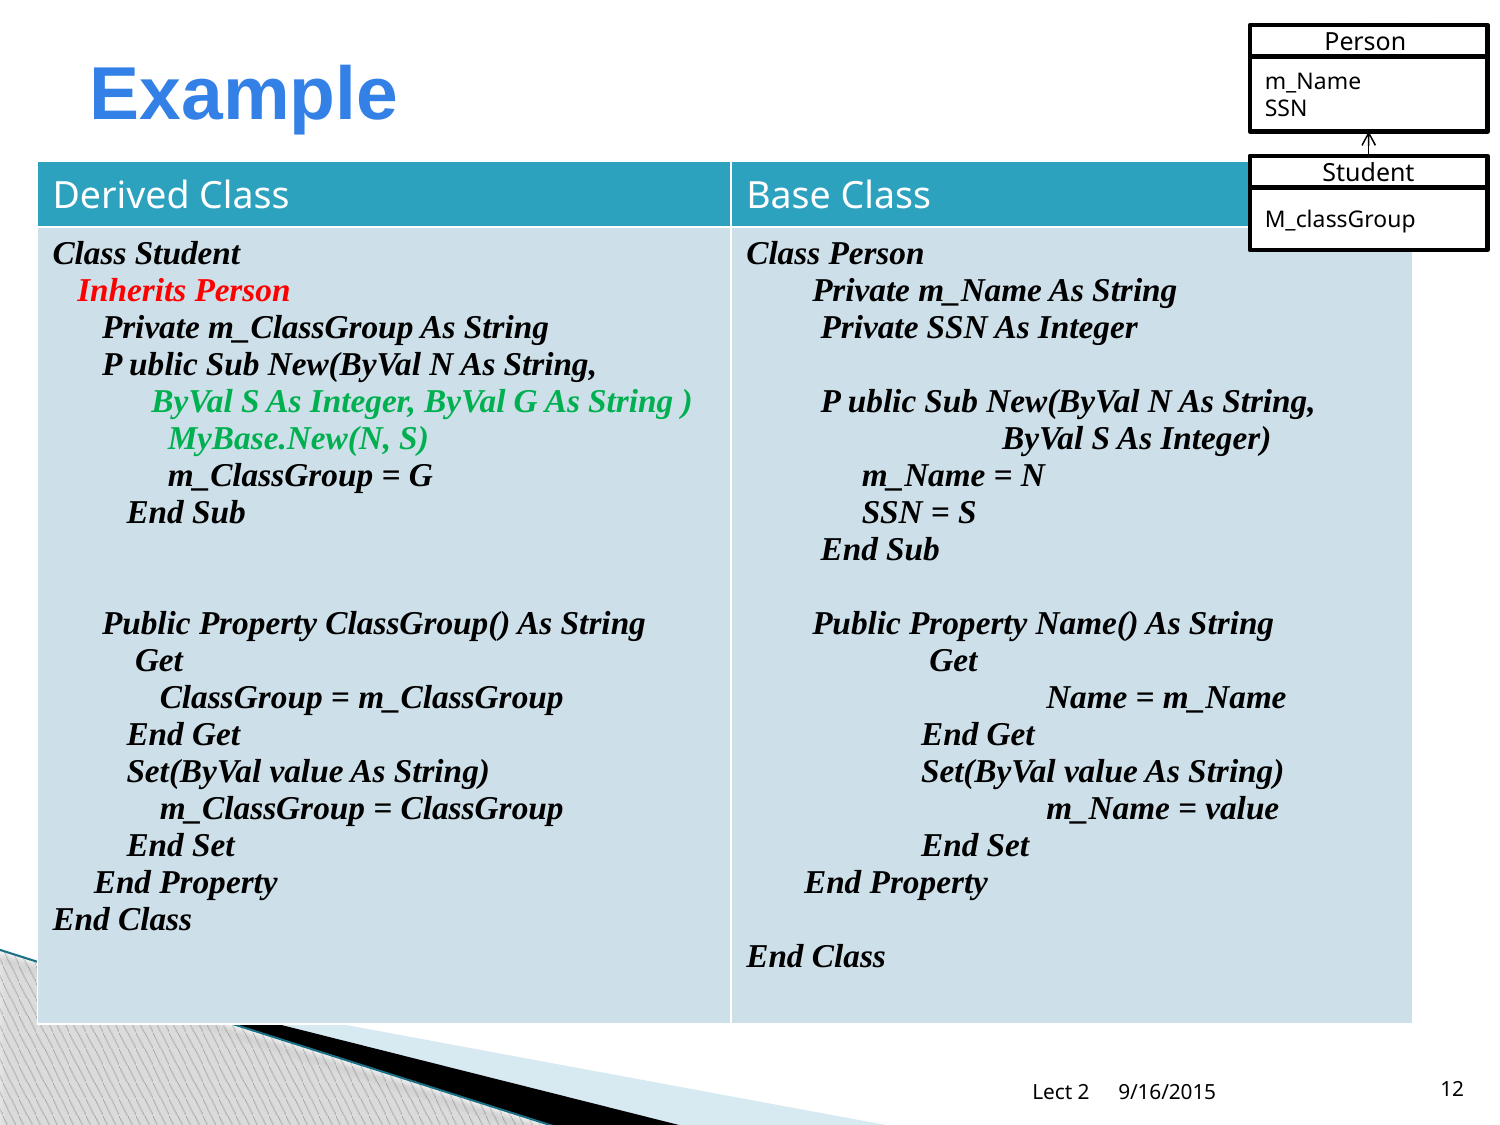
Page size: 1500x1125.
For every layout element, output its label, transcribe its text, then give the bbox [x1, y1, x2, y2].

table_header Derived Class [38, 162, 730, 226]
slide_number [1105, 1051, 1418, 1112]
title Example [75, 0, 1425, 160]
table_cell Class Person Private m_Name As String Private SSN As Integer P ublic Sub New(ByVal N As String, ByVal S As Integer) m_Name = N SSN = S End Sub Public Property Name() As String Get Name = m_Name End Get Set(ByVal value As String) m_Name = value End Set End Property End Class [732, 228, 1412, 1023]
table_header Base Class [732, 162, 1243, 226]
slide_number 12 [1418, 1051, 1479, 1112]
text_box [1249, 24, 1488, 251]
footer Lect 2 [650, 1051, 1105, 1112]
table_cell Class Student Inherits Person Private m_ClassGroup As String P ublic Sub New(ByVal N As String, ByVal S As Integer, ByVal G As String ) MyBase.New(N, S) m_ClassGroup = G End Sub Public Property ClassGroup() As String Get ClassGroup = m_ClassGroup End Get Set(ByVal value As String) m_ClassGroup = ClassGroup End Set End Property End Class [38, 228, 730, 1023]
